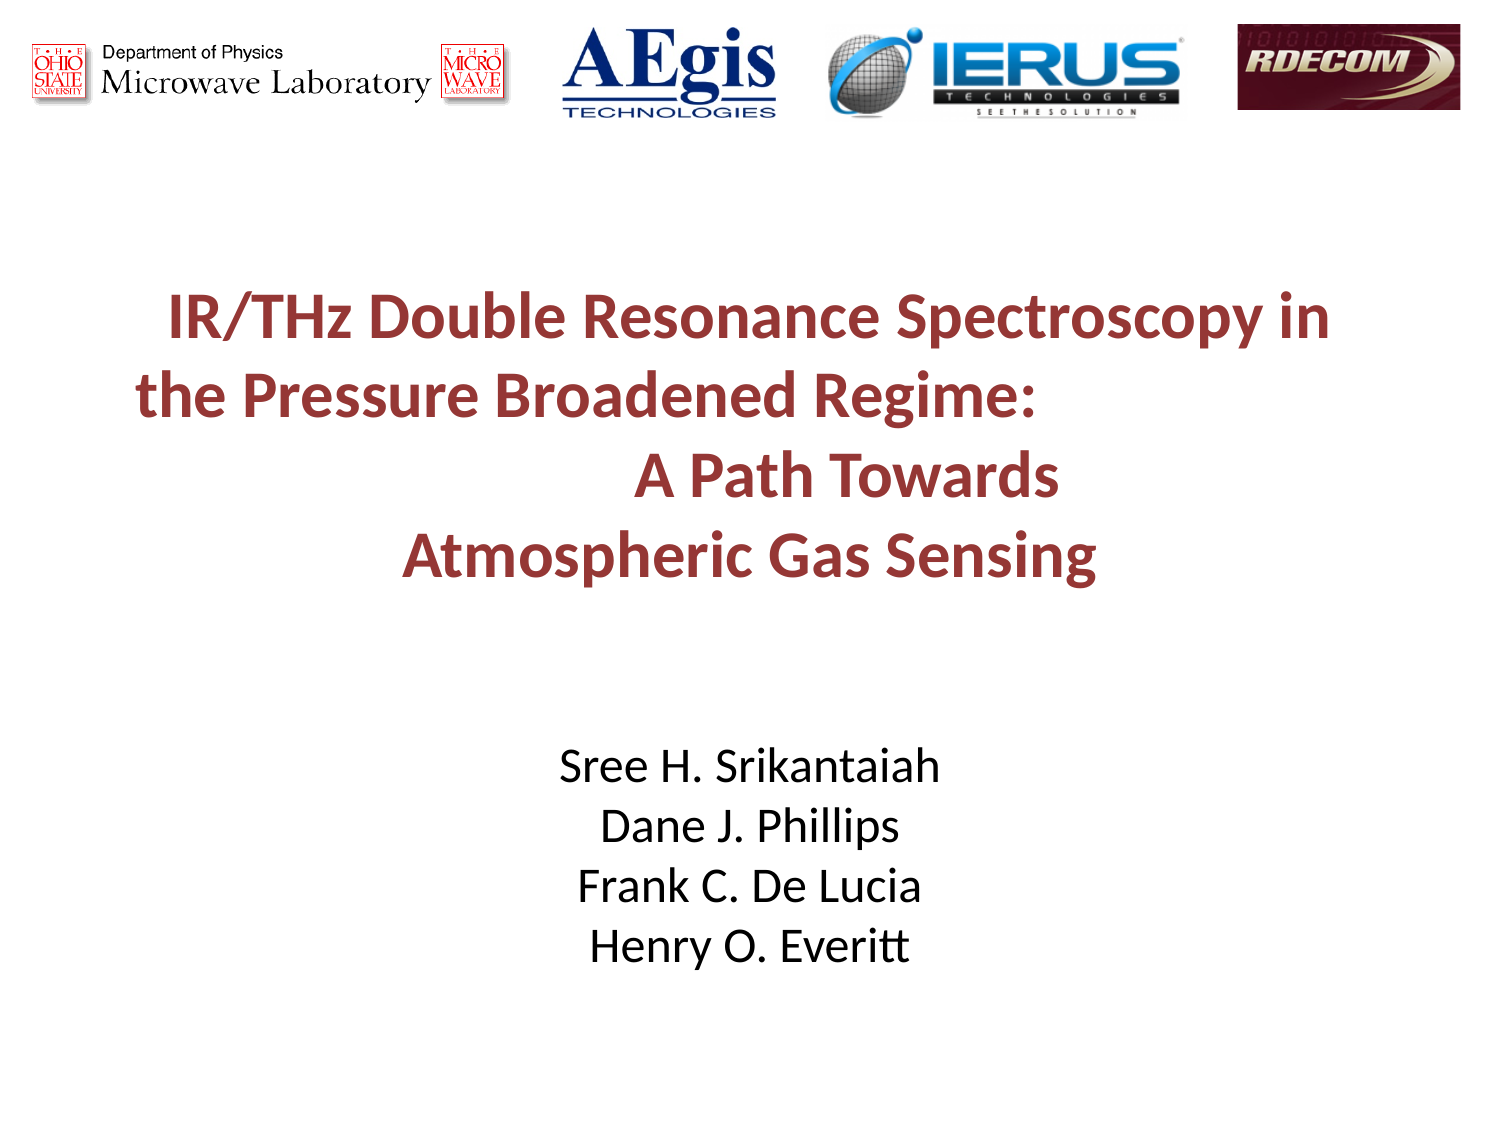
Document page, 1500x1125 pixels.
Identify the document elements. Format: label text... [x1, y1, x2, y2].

picture [824, 24, 1188, 122]
title IR/THz Double Resonance Spectroscopy in the Pressure Broadened Regime: A Path Towards Atmospheric Gas Sensing [112, 275, 1388, 588]
picture [24, 35, 513, 108]
picture [561, 27, 776, 118]
text_box Sree H. Srikantaiah Dane J. Phillips Frank C. De Lucia Henry O. Everitt [544, 724, 956, 980]
picture [1237, 24, 1461, 110]
